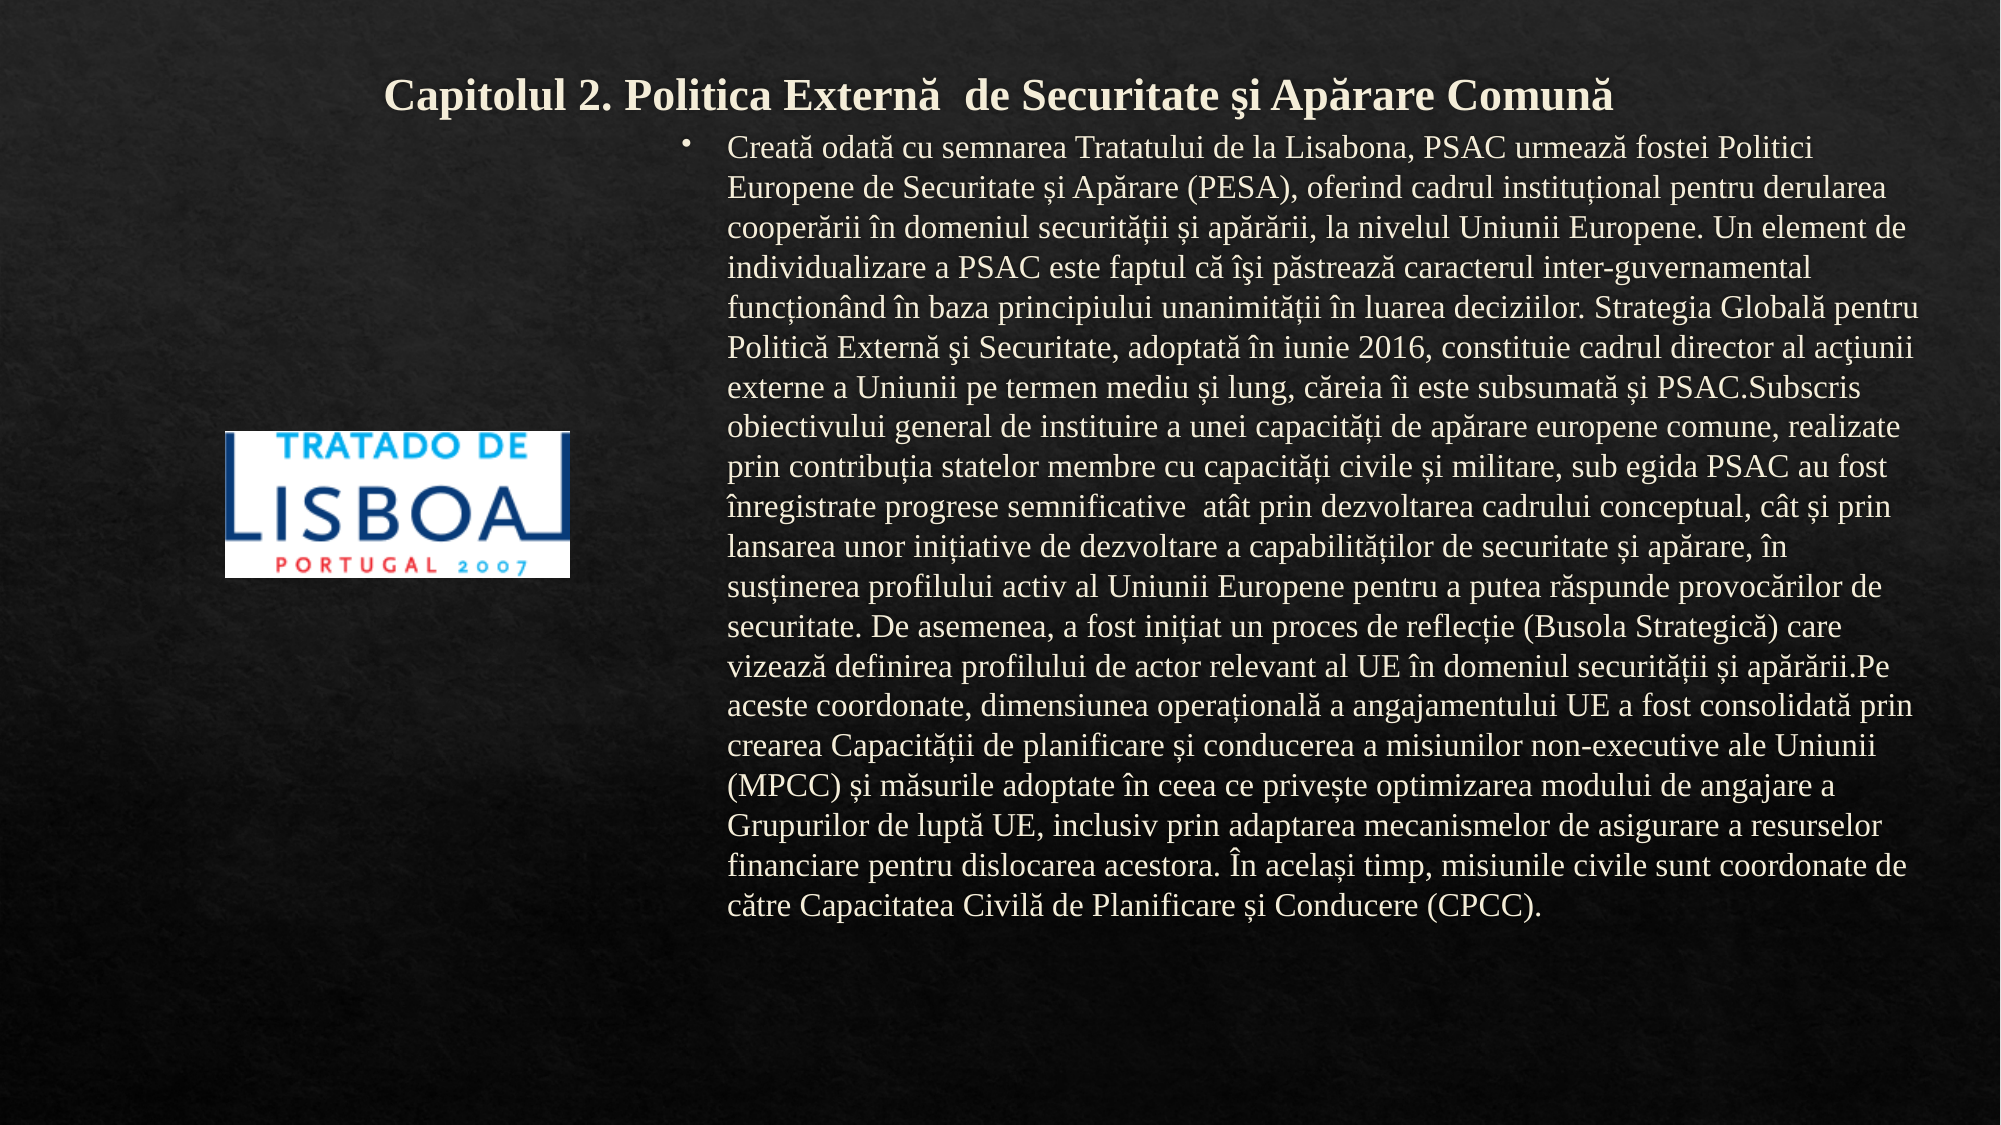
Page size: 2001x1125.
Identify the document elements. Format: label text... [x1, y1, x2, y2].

list Creată odată cu semnarea Tratatului de la Lisabona, PSAC urmează fostei Politici Europene de Securitate și Apărare (PESA), oferind cadrul instituțional pentru derularea cooperării în domeniul securității și apărării, la nivelul Uniunii Europene. Un element de individualizare a PSAC este faptul că îşi păstrează caracterul inter-guvernamental funcționând în baza principiului unanimității în luarea deciziilor. Strategia Globală pentru Politică Externă şi Securitate, adoptată în iunie 2016, constituie cadrul director al acţiunii externe a Uniunii pe termen mediu și lung, căreia îi este subsumată și PSAC.Subscris obiectivului general de instituire a unei capacități de apărare europene comune, realizate prin contribuția statelor membre cu capacități civile și militare, sub egida PSAC au fost înregistrate progrese semnificative atât prin dezvoltarea cadrului conceptual, cât și prin lansarea unor inițiative de dezvoltare a capabilităților de securitate și apărare, în susținerea profilului activ al Uniunii Europene pentru a putea răspunde provocărilor de securitate. De asemenea, a fost inițiat un proces de reflecție (Busola Strategică) care vizează definirea profilului de actor relevant al UE în domeniul securității și apărării.Pe aceste coordonate, dimensiunea operațională a angajamentului UE a fost consolidată prin crearea Capacității de planificare și conducerea a misiunilor non-executive ale Uniunii (MPCC) și măsurile adoptate în ceea ce privește optimizarea modului de angajare a Grupurilor de luptă UE, inclusiv prin adaptarea mecanismelor de asigurare a resurselor financiare pentru dislocarea acestora. În același timp, misiunile civile sunt coordonate de către Capacitatea Civilă de Planificare și Conducere (CPCC). [593, 118, 1939, 1125]
picture [225, 431, 570, 578]
title Capitolul 2. Politica Externă de Securitate şi Apărare Comună [149, 61, 1849, 175]
